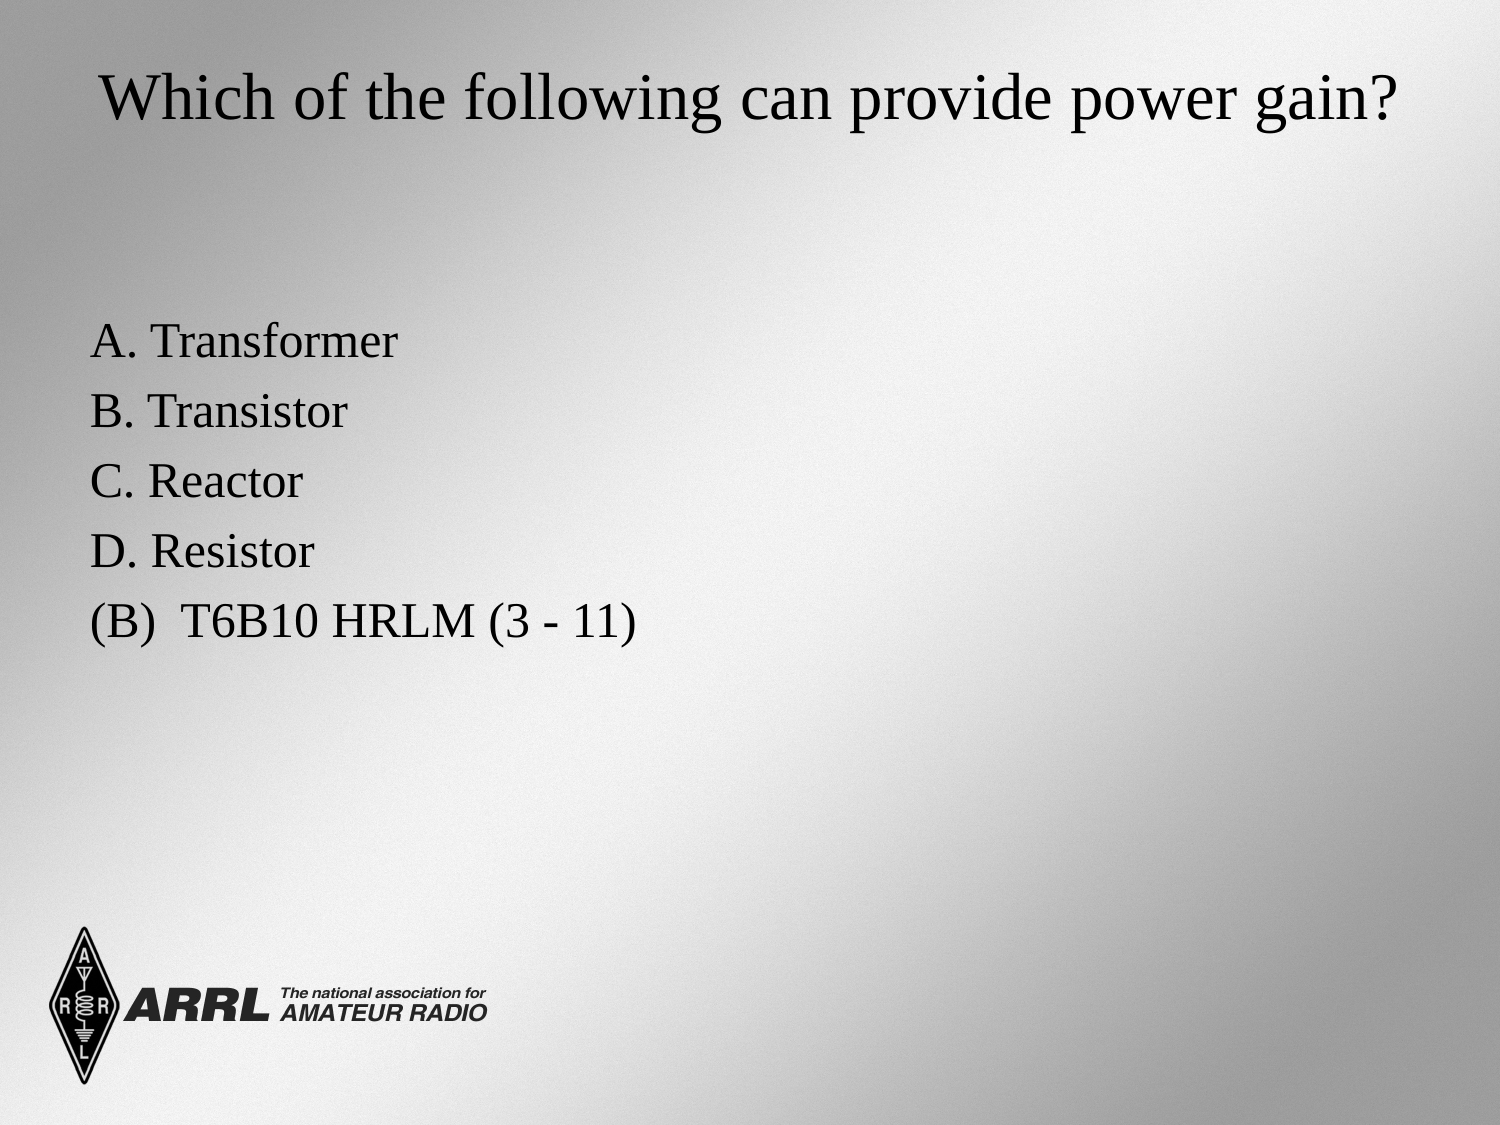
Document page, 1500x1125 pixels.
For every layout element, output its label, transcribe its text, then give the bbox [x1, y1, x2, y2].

list A. Transformer B. Transistor C. Reactor D. Resistor (B) T6B10 HRLM (3 - 11) [75, 299, 1425, 1005]
title Which of the following can provide power gain? [75, 45, 1425, 233]
picture [0, 0, 1500, 1125]
